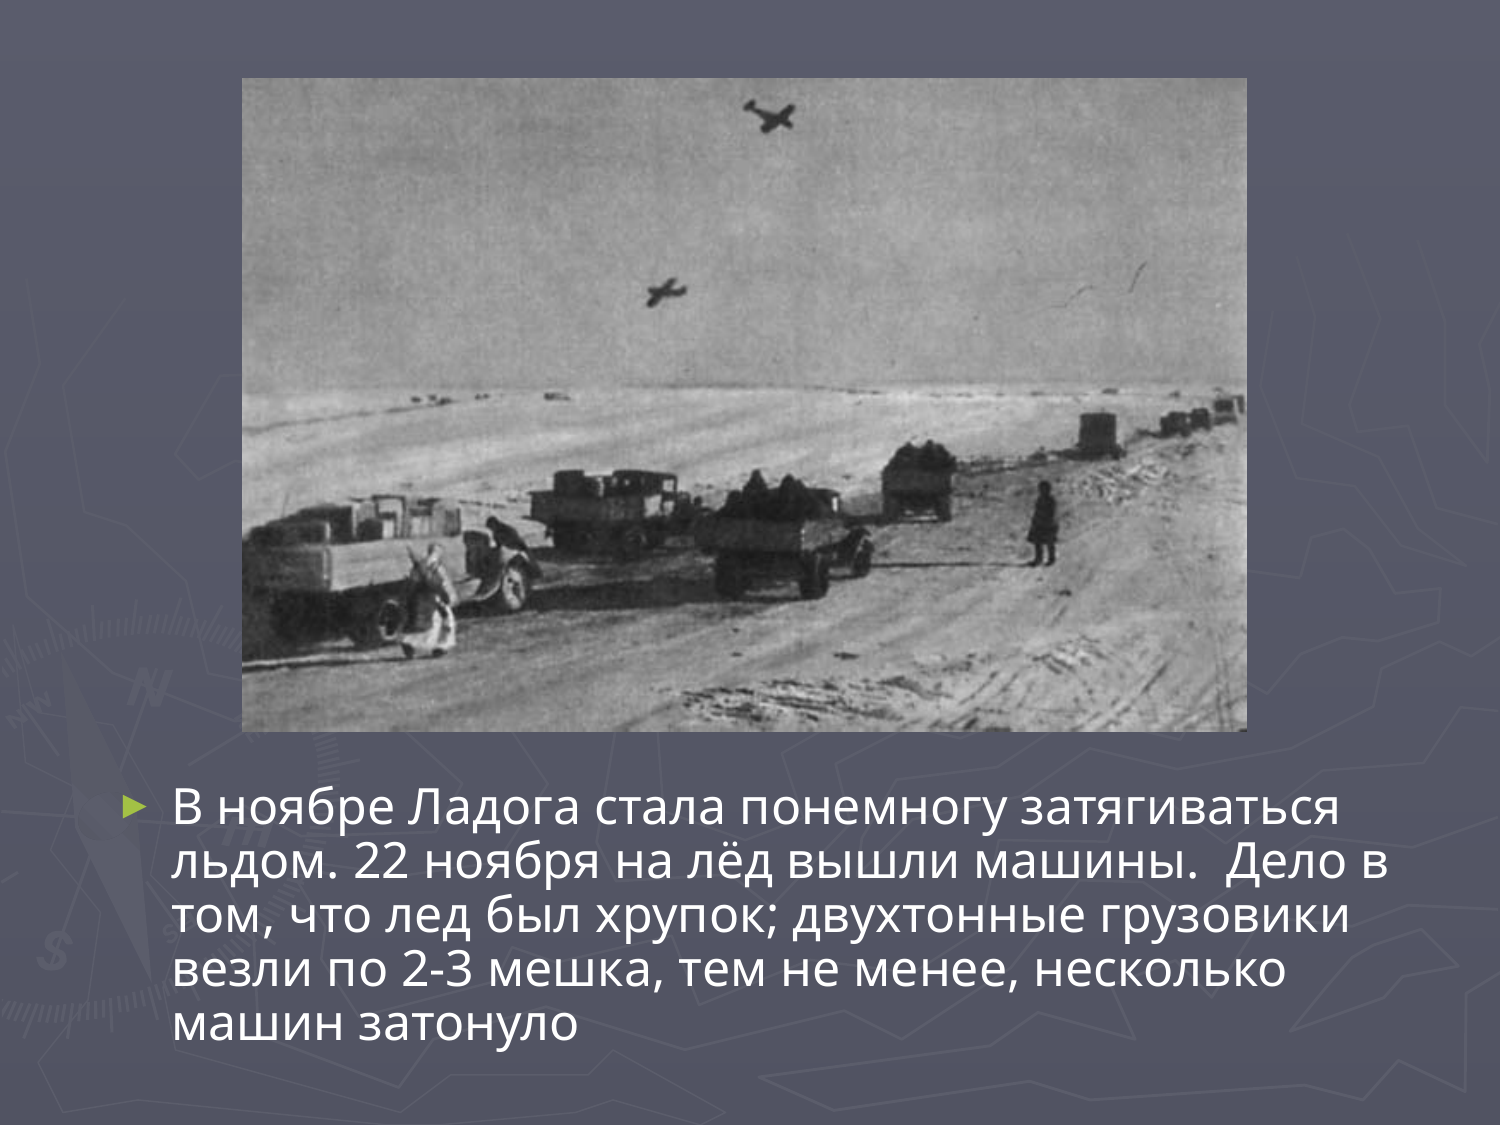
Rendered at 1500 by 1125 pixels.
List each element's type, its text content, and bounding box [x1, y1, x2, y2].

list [241, 77, 1247, 732]
list В ноябре Ладога стала понемногу затягиваться льдом. 22 ноября на лёд вышли машины. Дело в том, что лед был хрупок; двухтонные грузовики везли по 2-3 мешка, тем не менее, несколько машин затонуло [100, 773, 1451, 1079]
